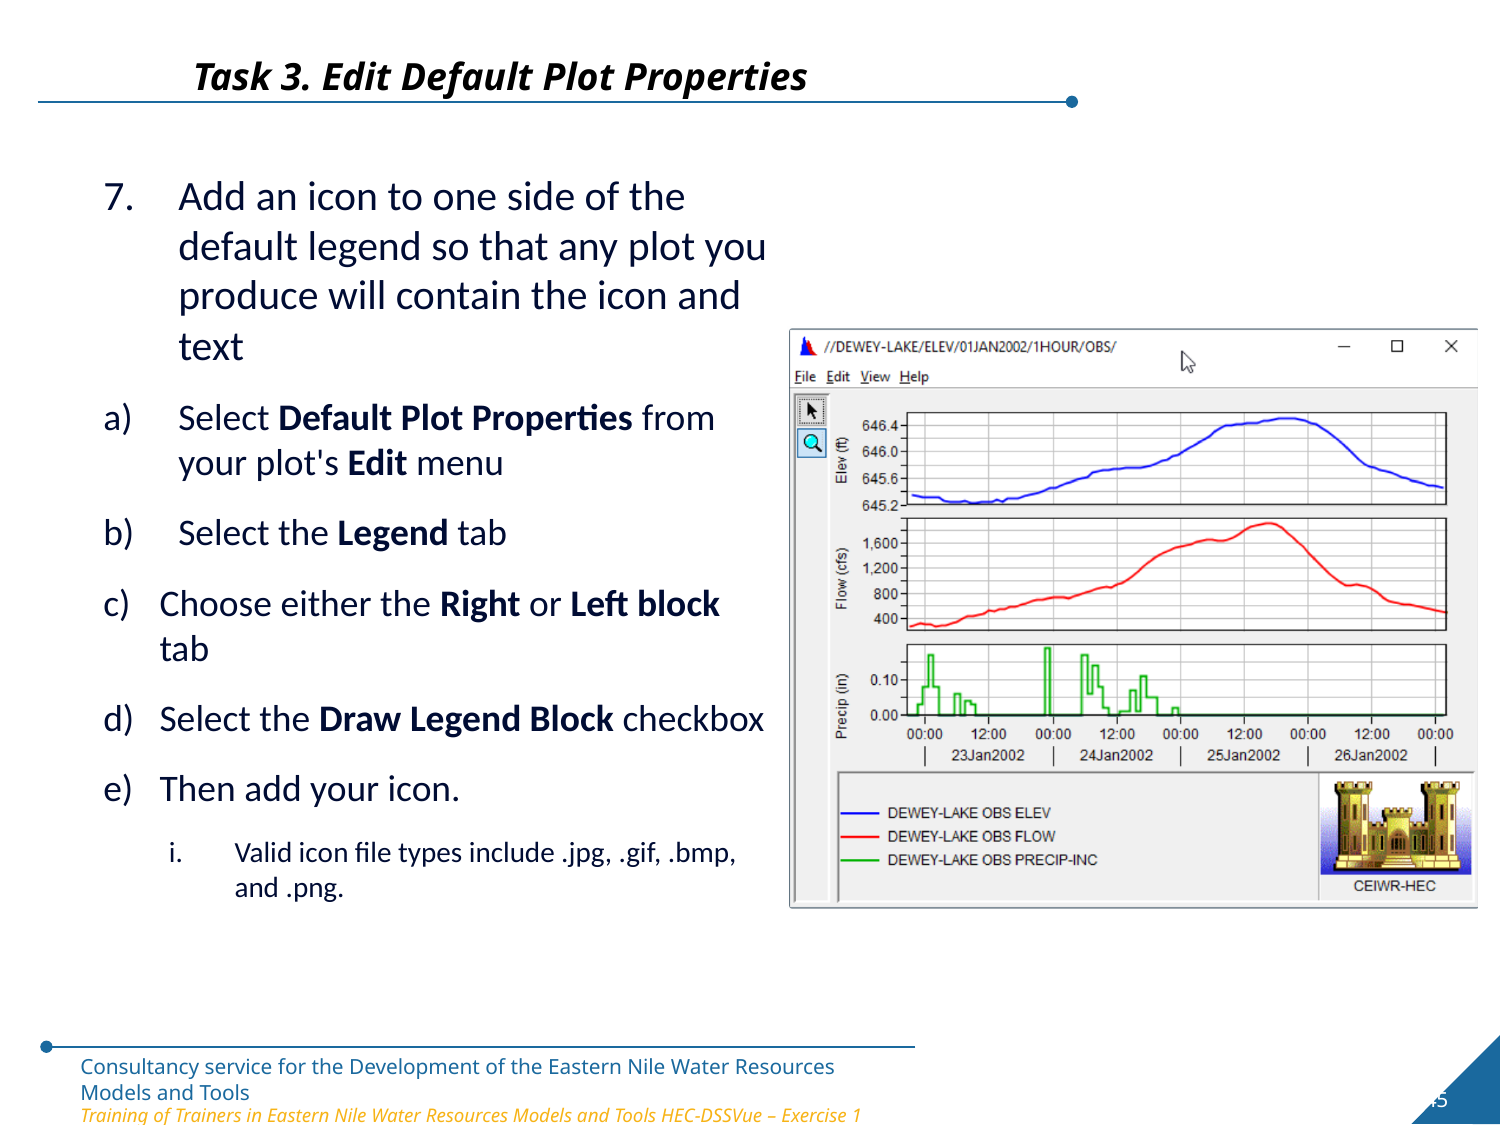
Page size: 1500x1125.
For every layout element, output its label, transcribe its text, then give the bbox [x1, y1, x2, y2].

list Add an icon to one side of the default legend so that any plot you produce will contain the icon and text Select Default Plot Properties from your plot's Edit menu Select the Legend tab Choose either the Right or Left block tab Select the Draw Legend Block checkbox Then add your icon. Valid icon file types include .jpg, .gif, .bmp, and .png. [88, 160, 786, 1035]
picture [787, 325, 1478, 910]
text_box Task 3. Edit Default Plot Properties [178, 22, 1468, 106]
